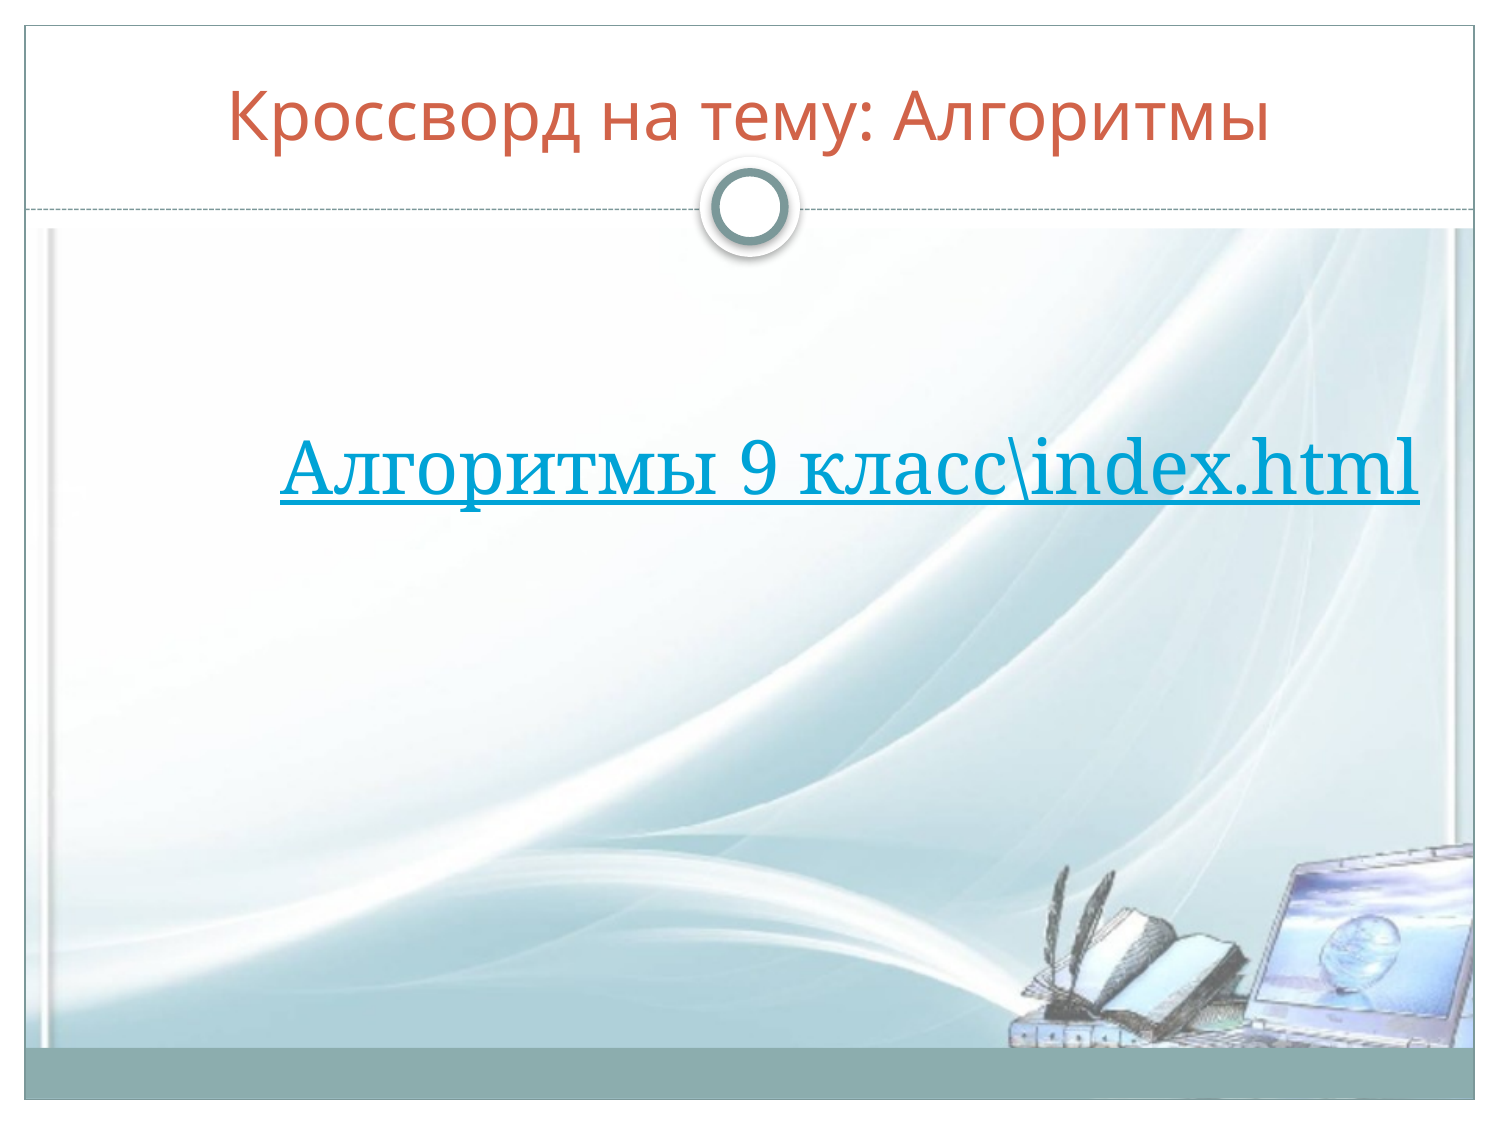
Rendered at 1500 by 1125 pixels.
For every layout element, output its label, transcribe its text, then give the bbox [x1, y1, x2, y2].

picture [26, 229, 1473, 1047]
title Кроссворд на тему: Алгоритмы [49, 37, 1450, 162]
list Алгоритмы 9 класс\index.html [49, 250, 1445, 1001]
